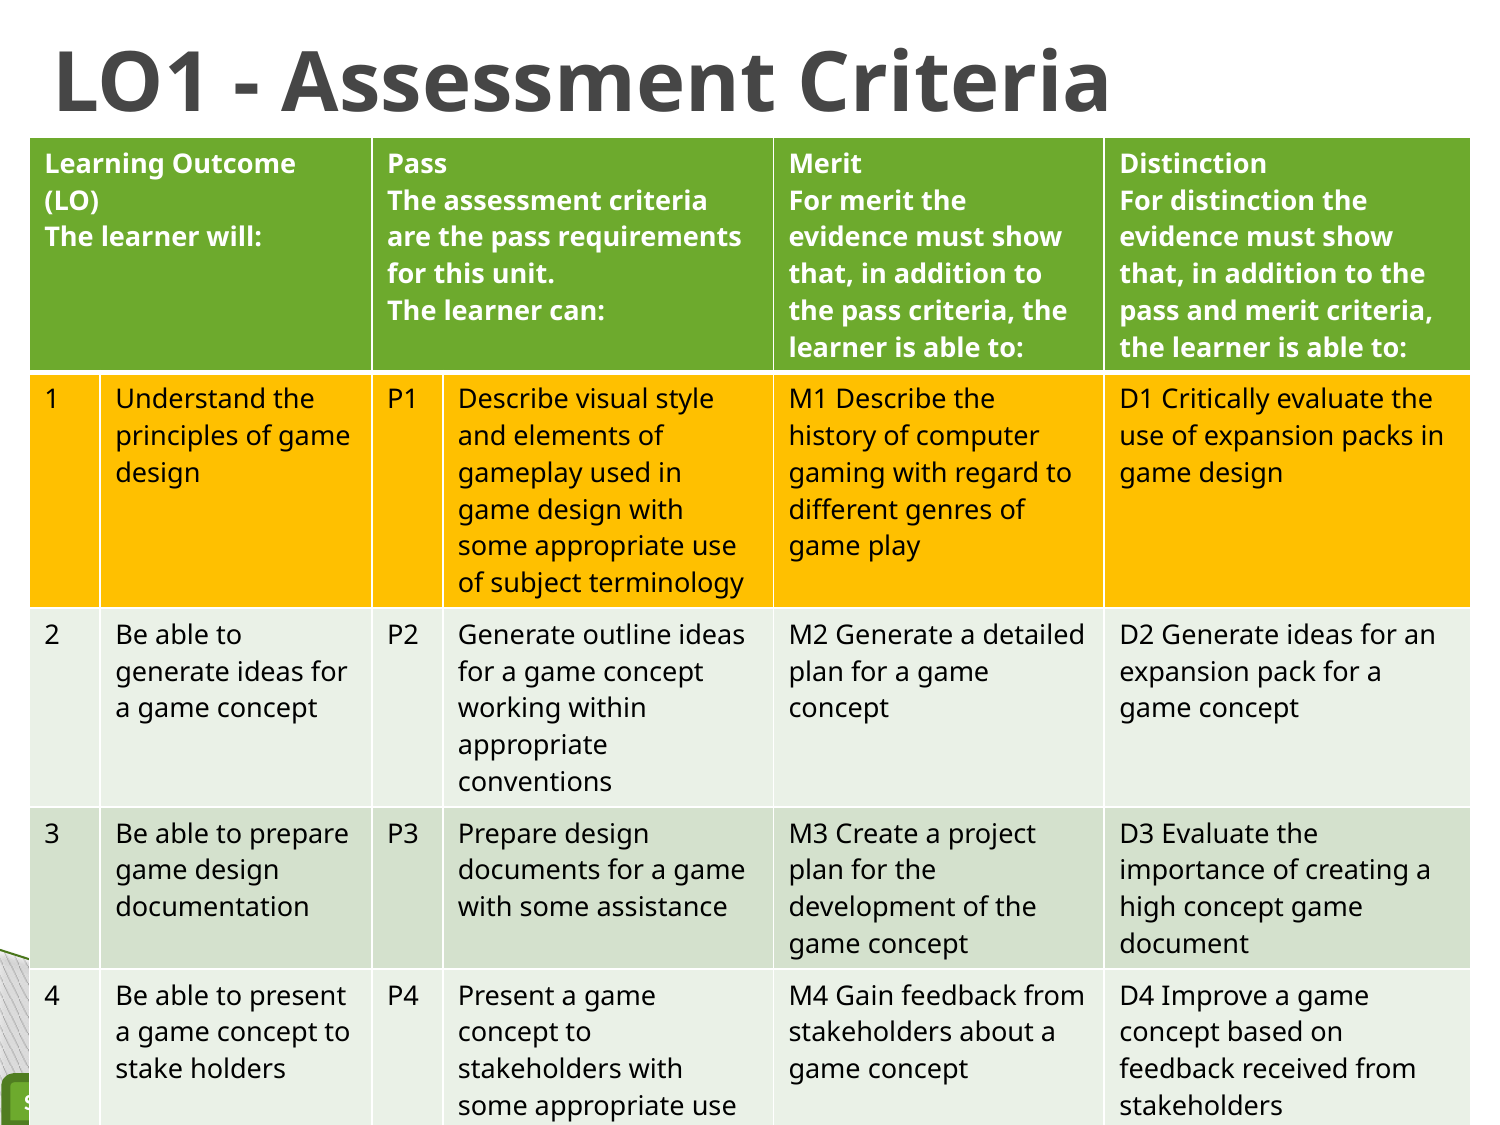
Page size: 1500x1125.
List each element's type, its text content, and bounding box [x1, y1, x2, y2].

table_cell D4 Improve a game concept based on feedback received from stakeholders [1105, 970, 1470, 1125]
table_cell M3 Create a project plan for the development of the game concept [774, 808, 1103, 968]
table_cell Present a game concept to stakeholders with some appropriate use of subject terminology [444, 970, 773, 1125]
table_cell P3 [373, 808, 442, 968]
table_cell 4 [30, 970, 99, 1125]
table_header Distinction For distinction the evidence must show that, in addition to the pass and merit criteria, the learner is able to: [1105, 138, 1470, 370]
table_cell Understand the principles of game design [101, 375, 371, 607]
table_header Learning Outcome (LO) The learner will: [30, 138, 371, 370]
table_cell M1 Describe the history of computer gaming with regard to different genres of game play [774, 375, 1103, 607]
table_cell Be able to generate ideas for a game concept [101, 609, 371, 806]
table_cell 1 [30, 375, 99, 607]
table_cell D1 Critically evaluate the use of expansion packs in game design [1105, 375, 1470, 607]
table_header Merit For merit the evidence must show that, in addition to the pass criteria, the learner is able to: [774, 138, 1103, 370]
table_cell D3 Evaluate the importance of creating a high concept game document [1105, 808, 1470, 968]
table_cell Describe visual style and elements of gameplay used in game design with some appropriate use of subject terminology [444, 375, 773, 607]
table_cell P4 [373, 970, 442, 1125]
table_cell Generate outline ideas for a game concept working within appropriate conventions [444, 609, 773, 806]
table_cell P2 [373, 609, 442, 806]
table_header Pass The assessment criteria are the pass requirements for this unit. The learner can: [373, 138, 773, 370]
title LO1 - Assessment Criteria [37, 19, 1471, 138]
table_cell M2 Generate a detailed plan for a game concept [774, 609, 1103, 806]
table_cell Be able to prepare game design documentation [101, 808, 371, 968]
table_cell 3 [30, 808, 99, 968]
table_cell Be able to present a game concept to stake holders [101, 970, 371, 1125]
table_cell M4 Gain feedback from stakeholders about a game concept [774, 970, 1103, 1125]
table_cell Prepare design documents for a game with some assistance [444, 808, 773, 968]
table_cell 2 [30, 609, 99, 806]
table_cell D2 Generate ideas for an expansion pack for a game concept [1105, 609, 1470, 806]
table_cell P1 [373, 375, 442, 607]
